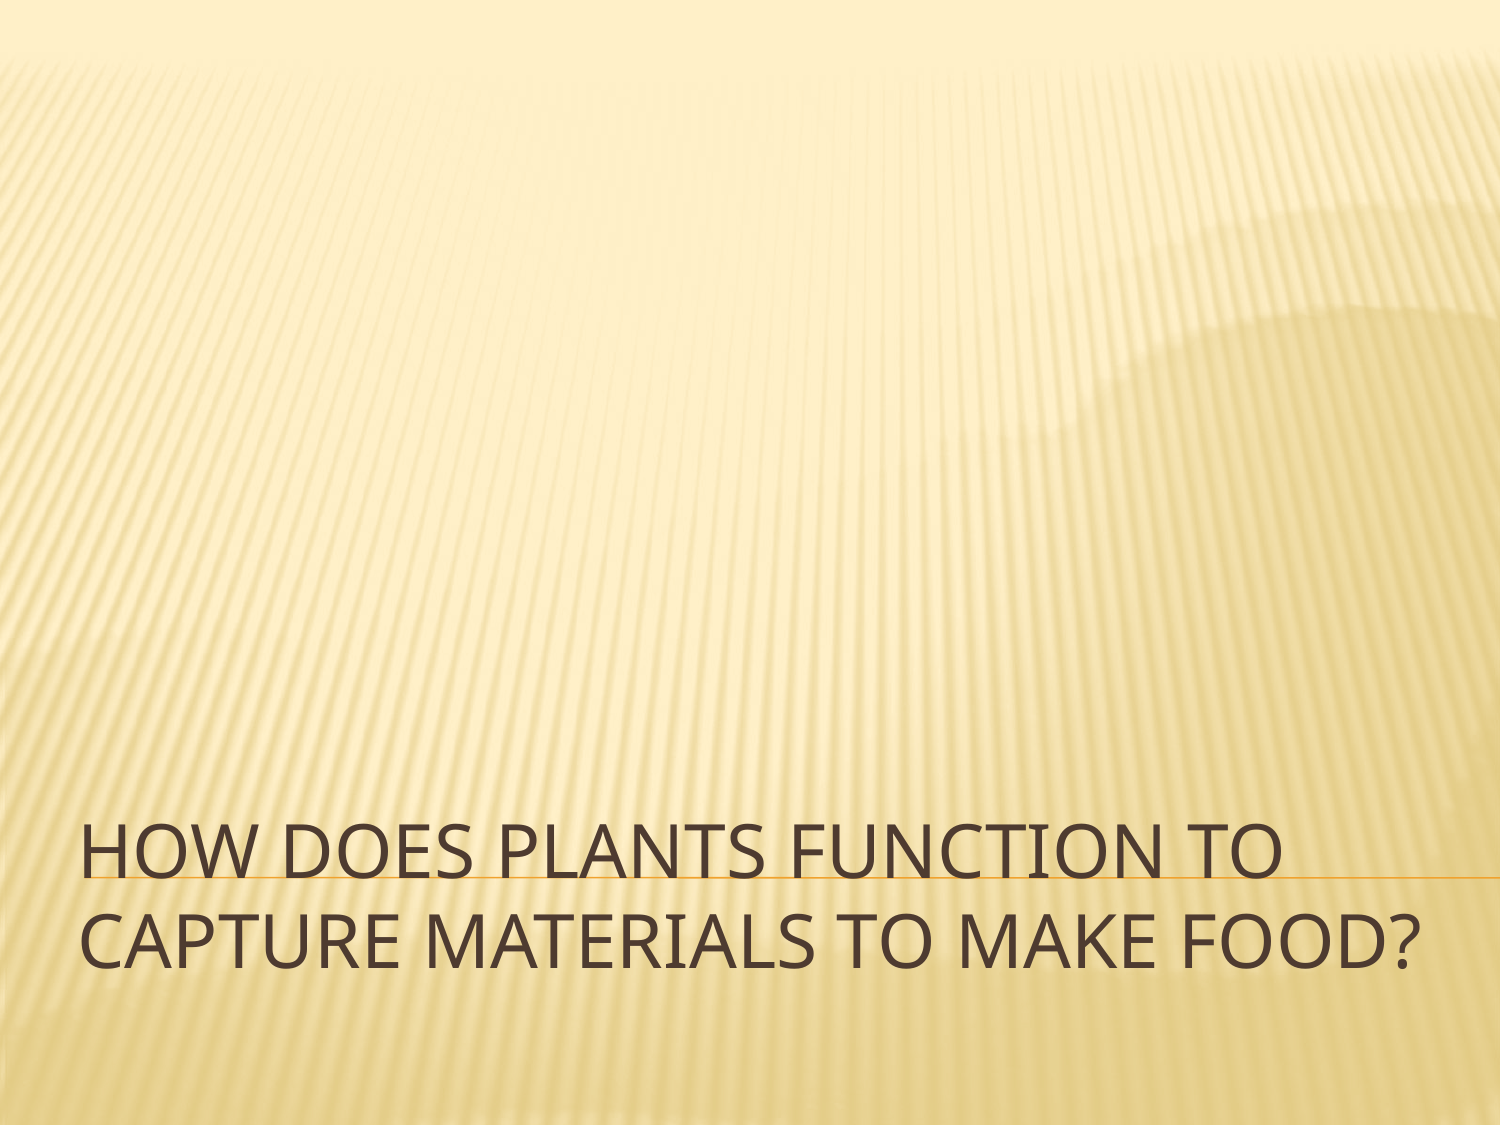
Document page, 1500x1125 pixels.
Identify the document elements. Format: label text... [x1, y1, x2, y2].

title How does plants function to capture Materials to make food? [62, 796, 1450, 997]
